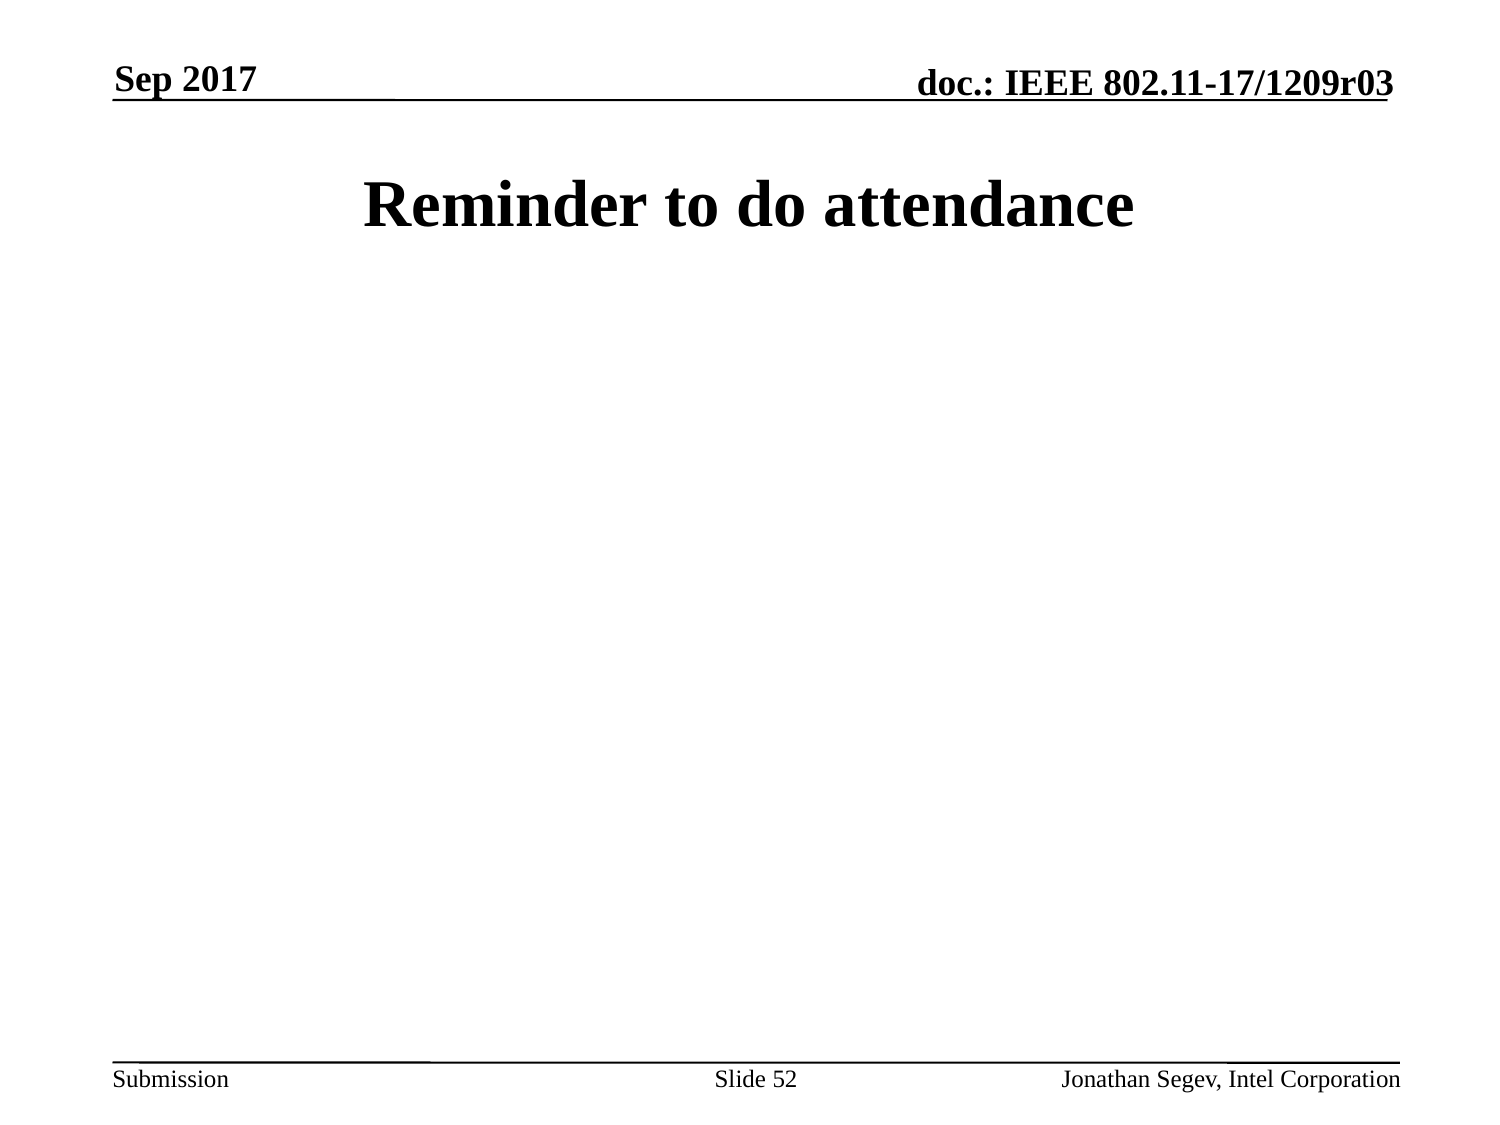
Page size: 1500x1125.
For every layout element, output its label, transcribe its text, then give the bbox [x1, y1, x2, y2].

title Reminder to do attendance [112, 112, 1388, 288]
slide_number Slide 52 [712, 1061, 800, 1123]
footer Jonathan Segev, Intel Corporation [878, 1061, 1402, 1093]
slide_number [114, 54, 423, 100]
